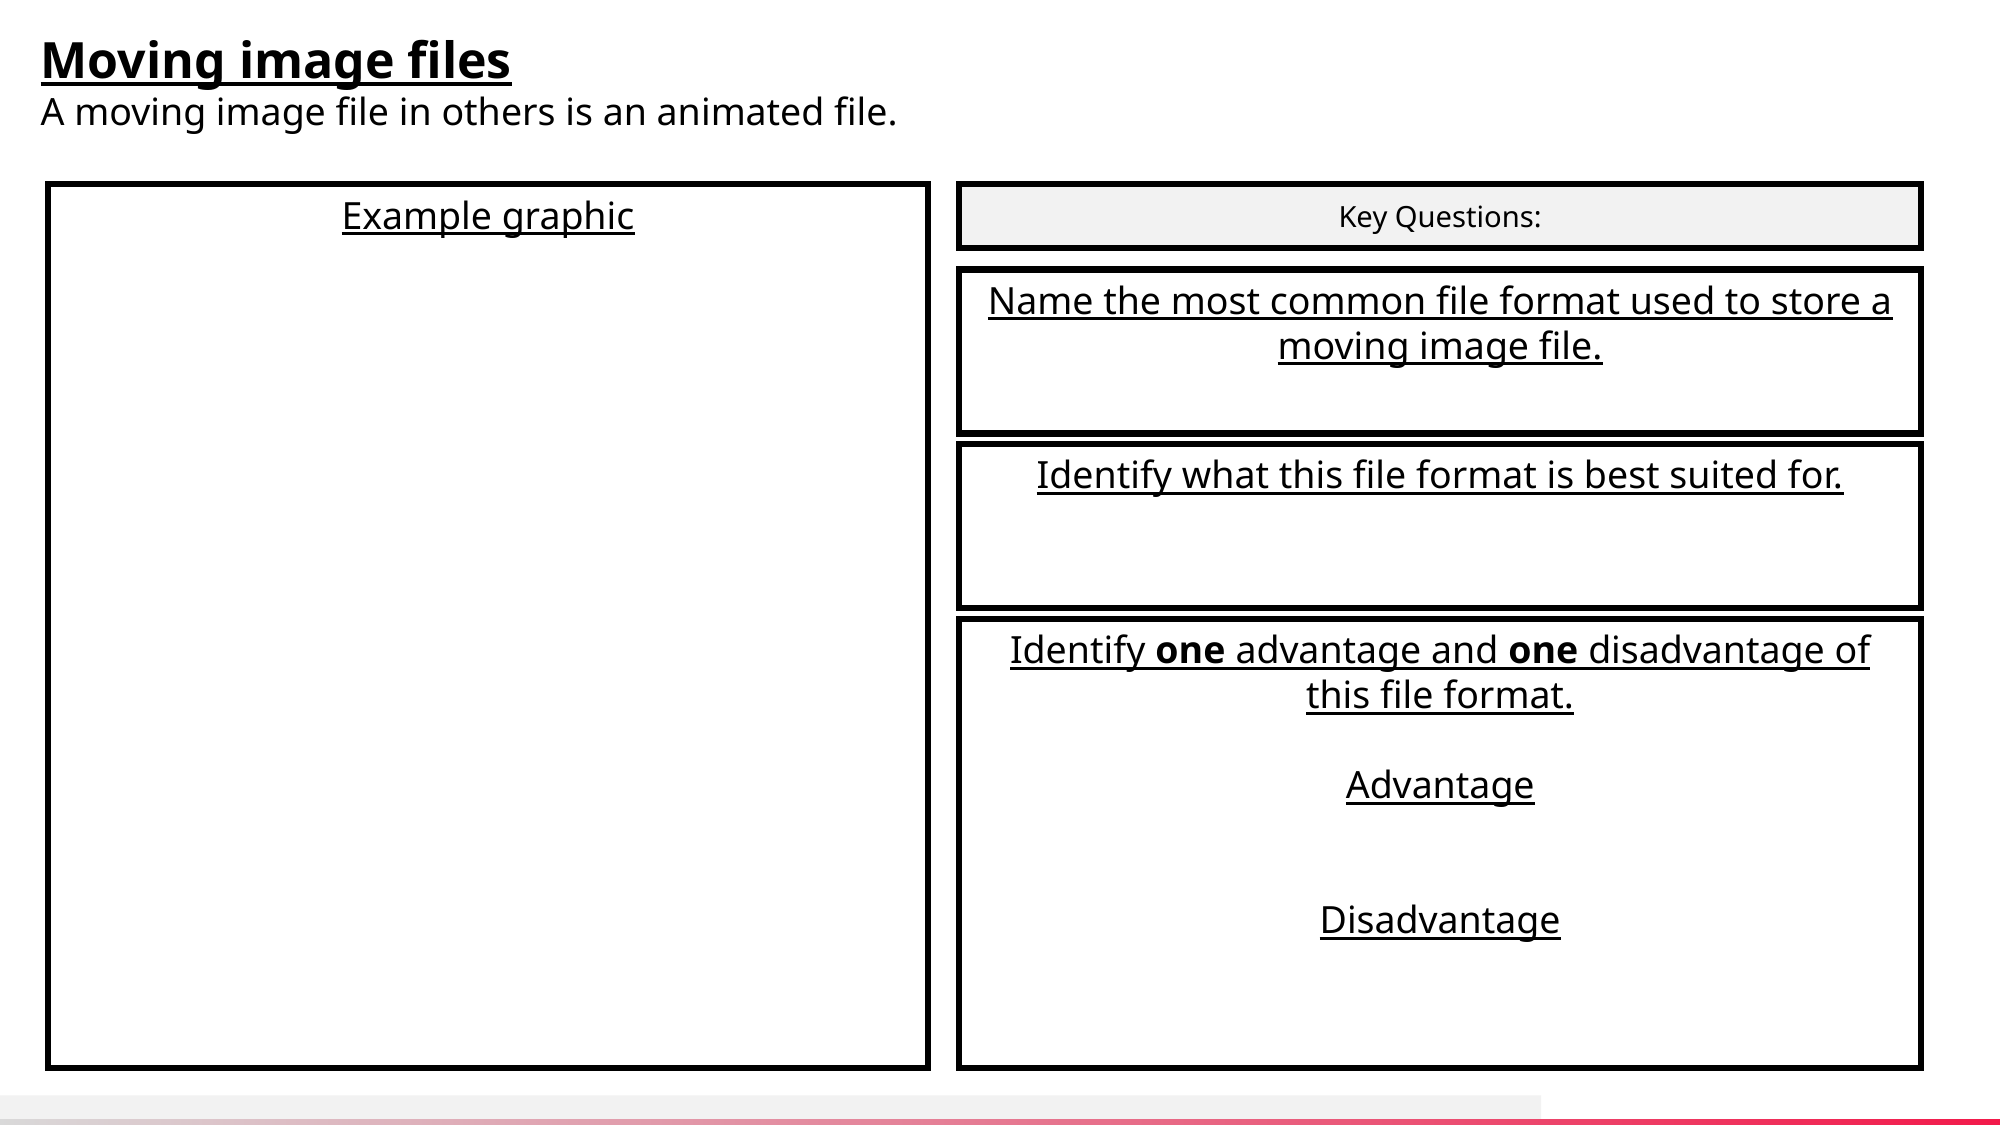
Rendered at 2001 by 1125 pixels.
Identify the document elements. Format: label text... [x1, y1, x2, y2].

text_box Moving image files A moving image file in others is an animated file. [25, 21, 1981, 141]
text_box Example graphic [47, 183, 929, 1069]
text_box Identify one advantage and one disadvantage of this file format. Advantage Disadvantage [958, 618, 1922, 1069]
text_box Key Questions: [958, 183, 1922, 249]
text_box Name the most common file format used to store a moving image file. [958, 268, 1922, 434]
text_box Identify what this file format is best suited for. [958, 443, 1922, 609]
